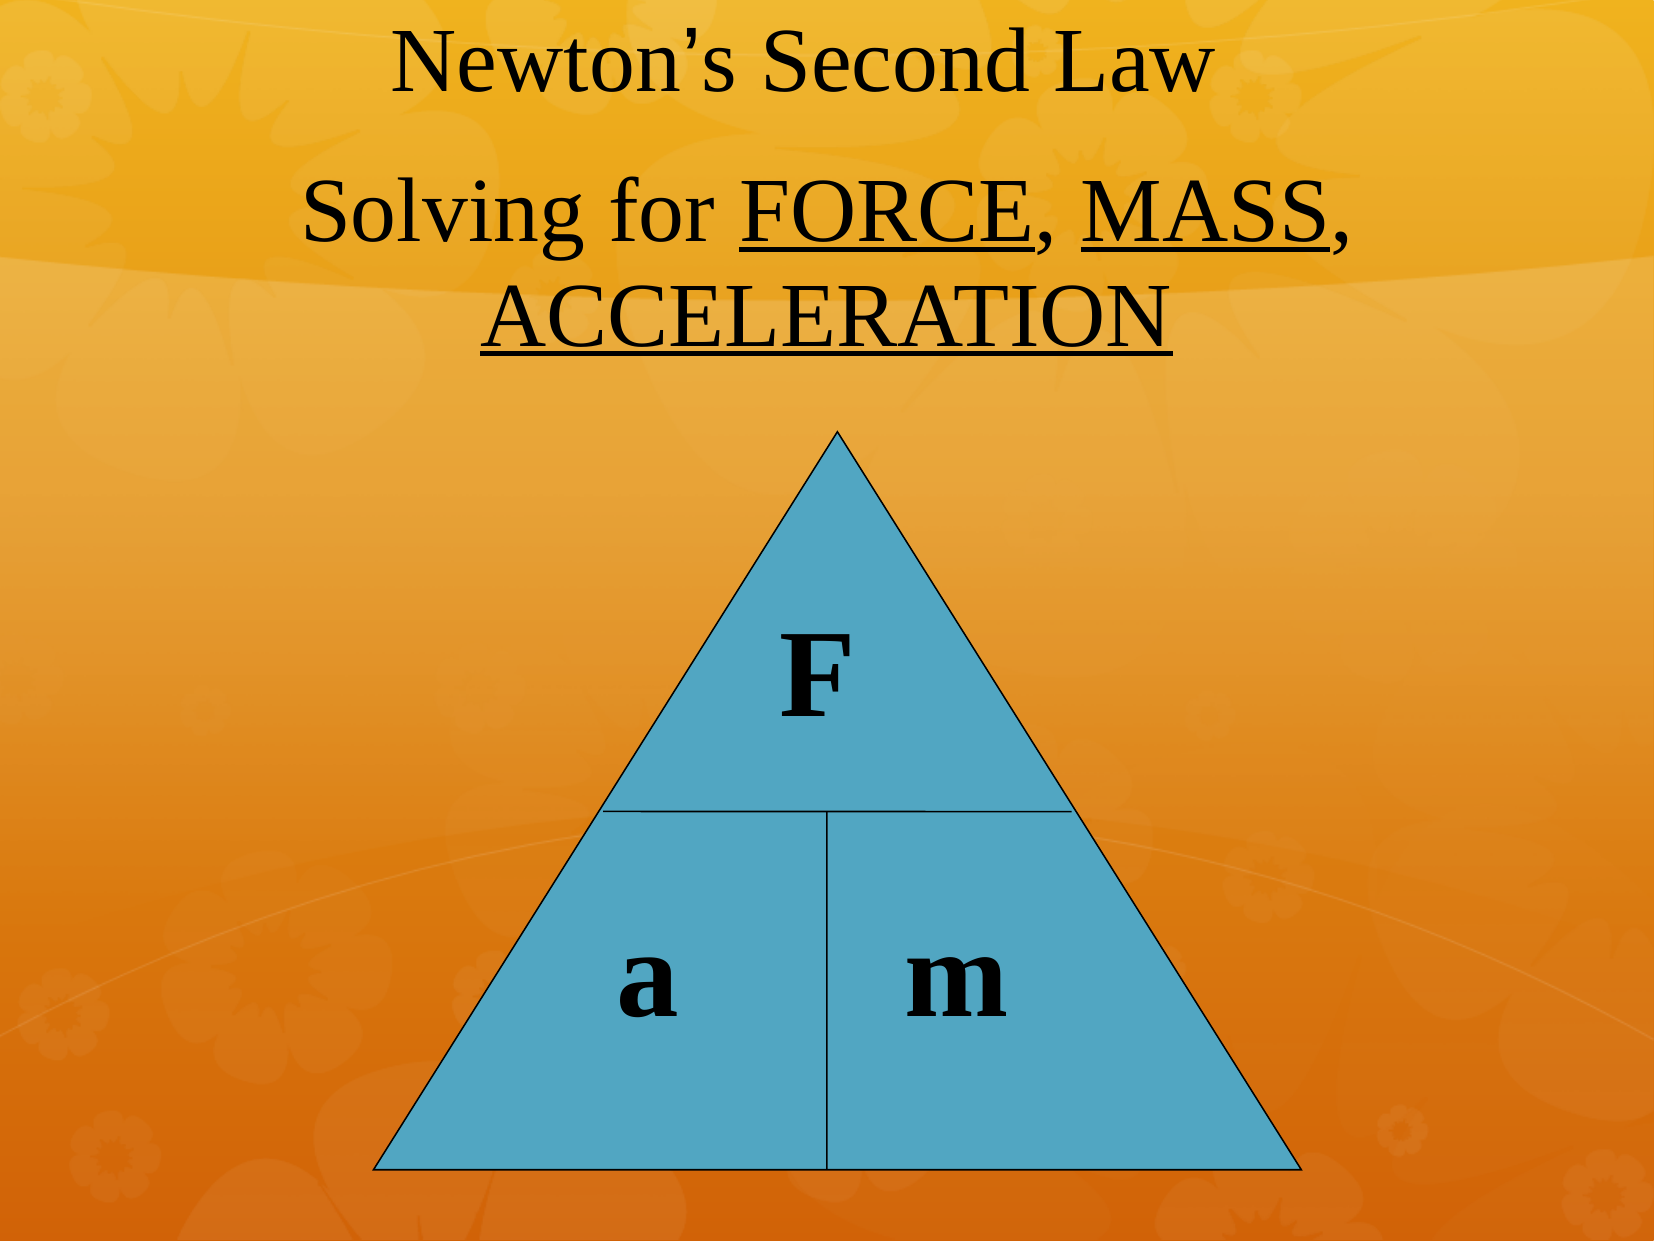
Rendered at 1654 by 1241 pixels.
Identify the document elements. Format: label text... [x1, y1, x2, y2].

text_box a [601, 895, 790, 1053]
text_box Newton’s Second Law Solving for FORCE, MASS, ACCELERATION [0, 0, 1654, 376]
text_box [373, 431, 1302, 1170]
text_box m [889, 895, 1227, 1053]
text_box F [764, 595, 940, 753]
picture [0, 376, 1654, 1240]
